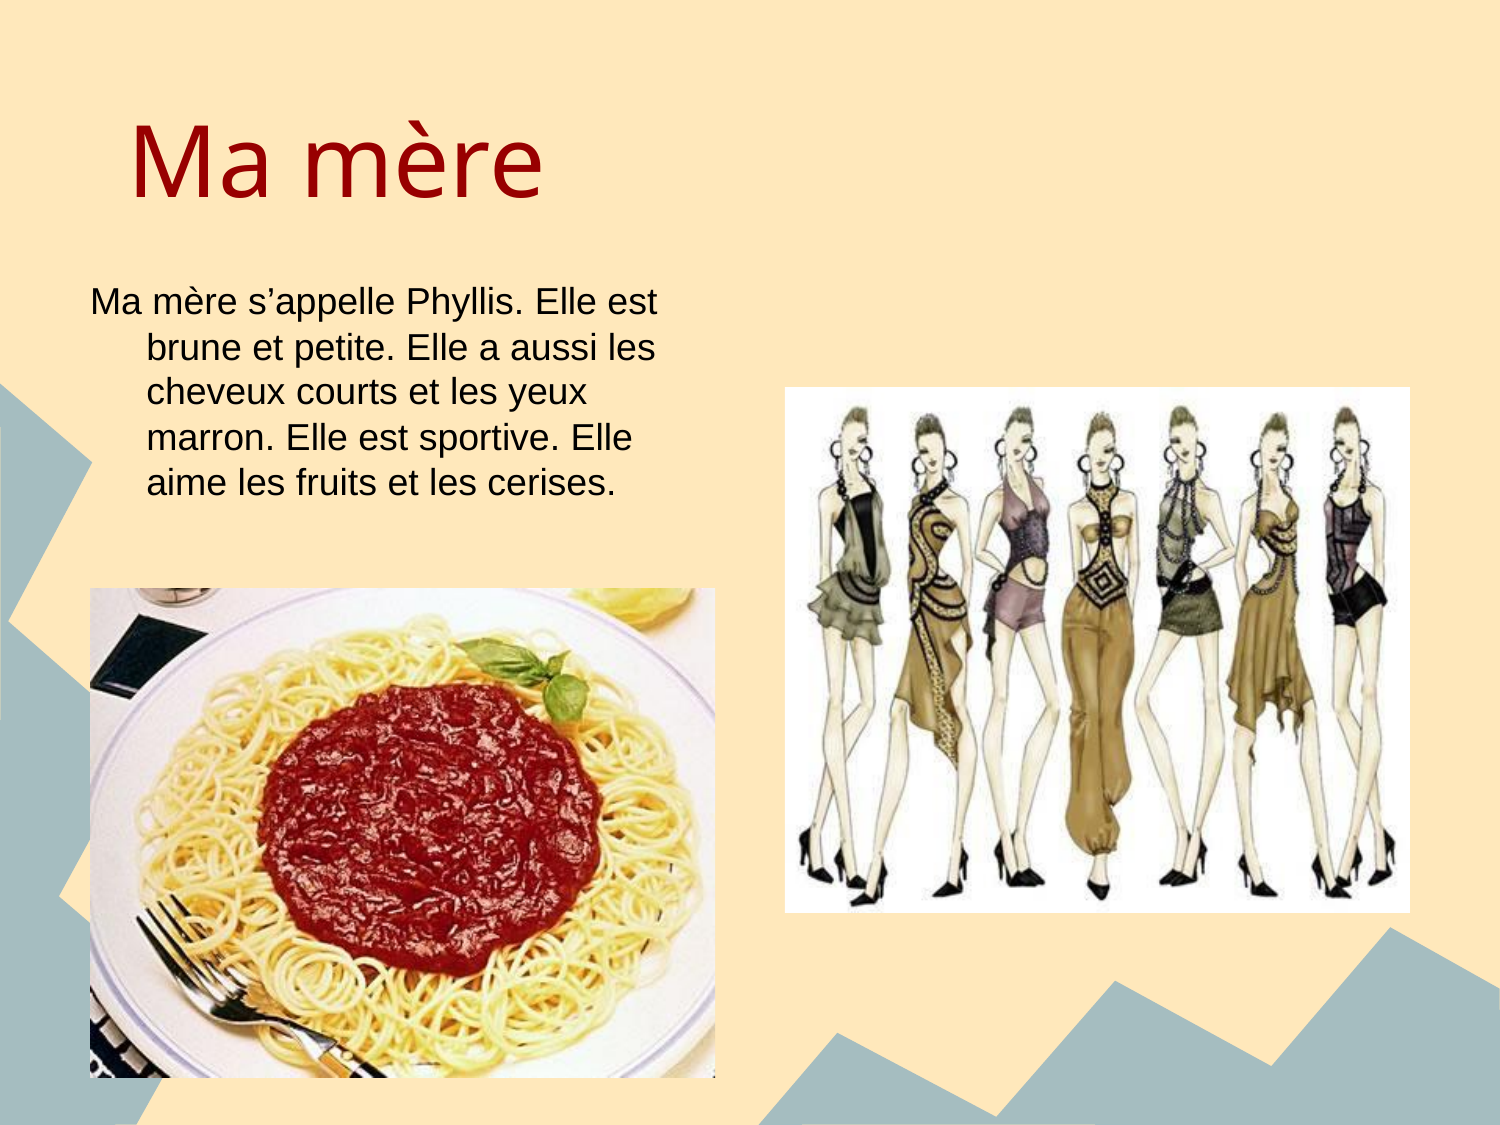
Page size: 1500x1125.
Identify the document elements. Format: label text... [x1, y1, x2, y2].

title Ma mère [75, 14, 1425, 233]
list Ma mère s’appelle Phyllis. Elle est brune et petite. Elle a aussi les cheveux courts et les yeux marron. Elle est sportive. Elle aime les fruits et les cerises. [75, 262, 731, 931]
text_box [90, 588, 716, 1078]
text_box [784, 387, 1410, 913]
